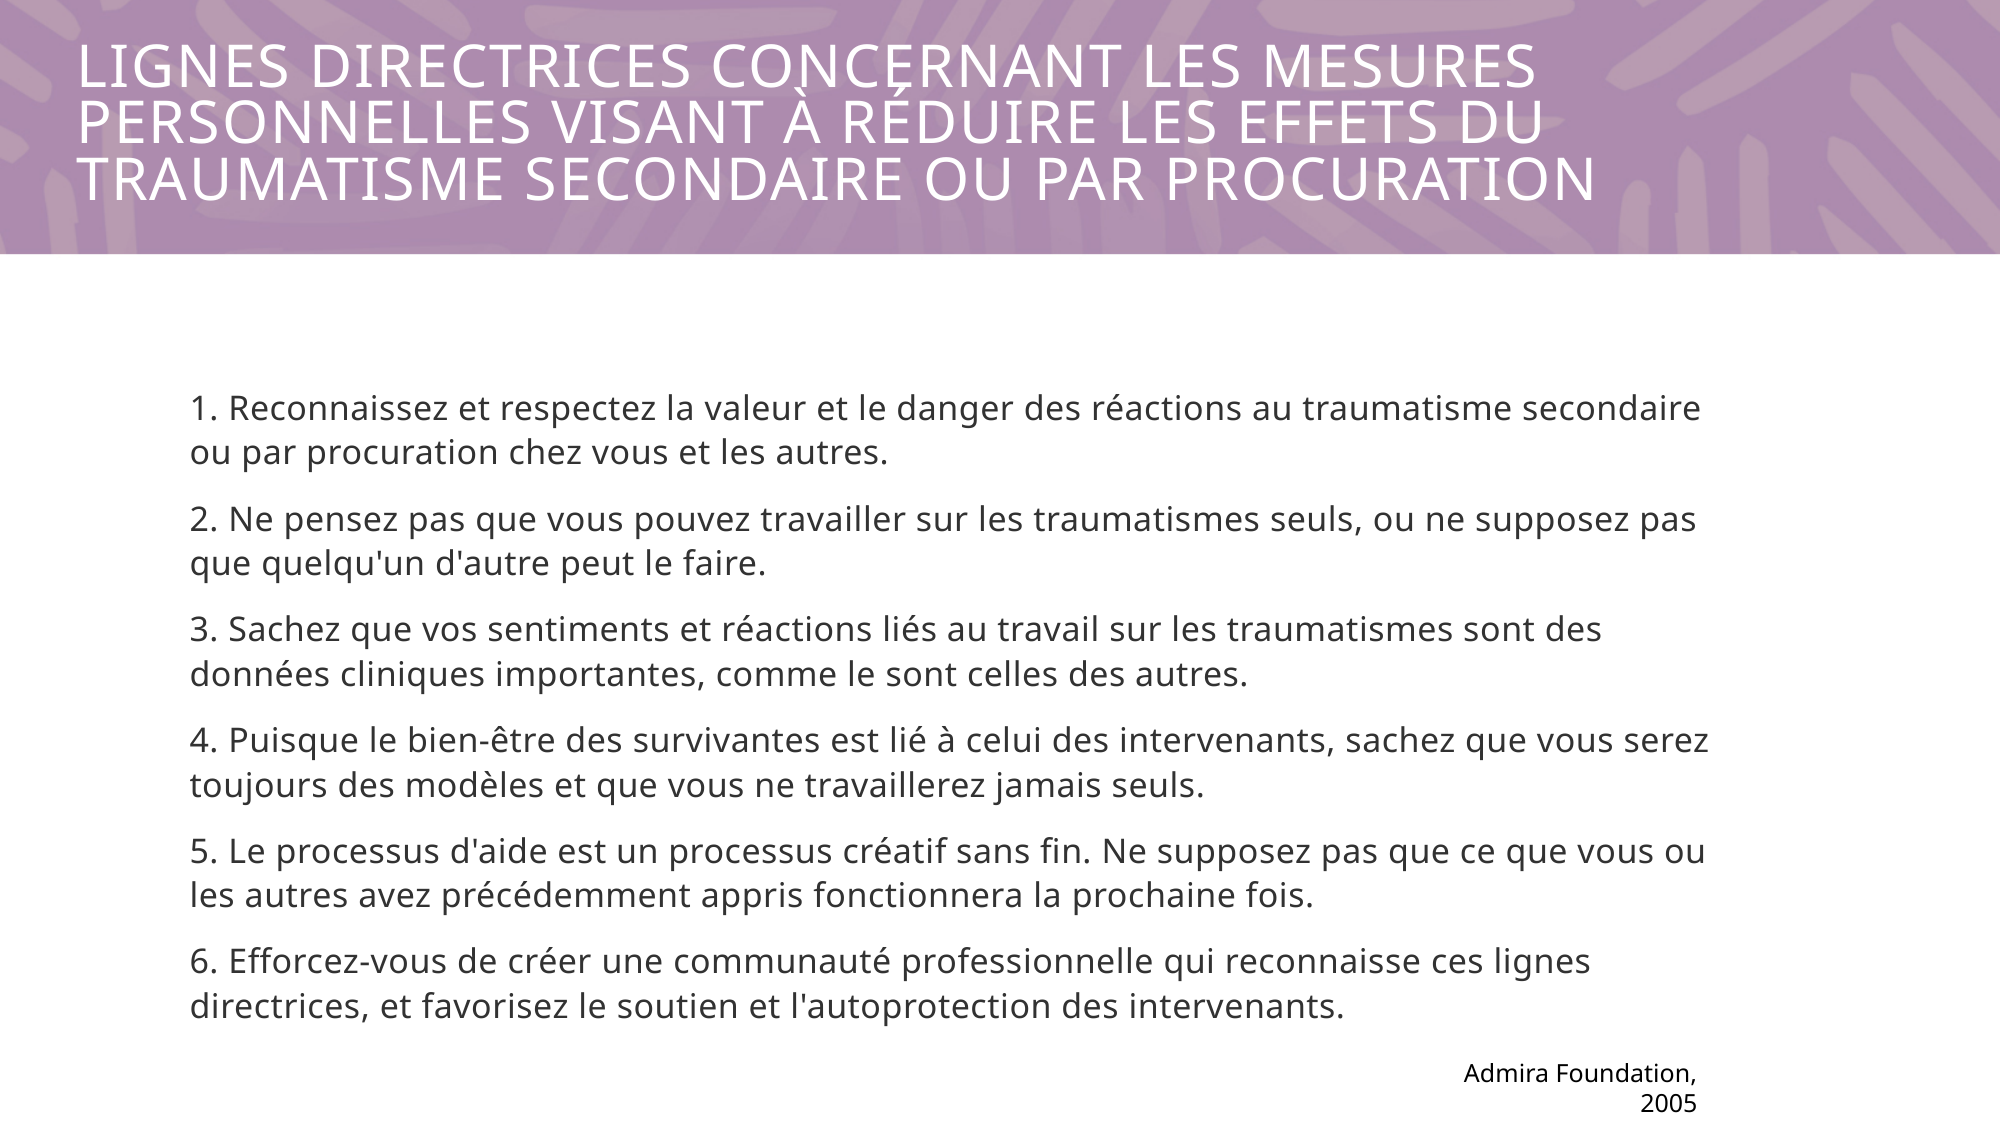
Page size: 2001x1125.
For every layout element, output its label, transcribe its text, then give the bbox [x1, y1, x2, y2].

text_box Admira Foundation, 2005 [1407, 1049, 1713, 1125]
list 1. Reconnaissez et respectez la valeur et le danger des réactions au traumatisme secondaire ou par procuration chez vous et les autres. 2. Ne pensez pas que vous pouvez travailler sur les traumatismes seuls, ou ne supposez pas que quelqu'un d'autre peut le faire. 3. Sachez que vos sentiments et réactions liés au travail sur les traumatismes sont des données cliniques importantes, comme le sont celles des autres. 4. Puisque le bien-être des survivantes est lié à celui des intervenants, sachez que vous serez toujours des modèles et que vous ne travaillerez jamais seuls. 5. Le processus d'aide est un processus créatif sans fin. Ne supposez pas que ce que vous ou les autres avez précédemment appris fonctionnera la prochaine fois. 6. Efforcez-vous de créer une communauté professionnelle qui reconnaisse ces lignes directrices, et favorisez le soutien et l'autoprotection des intervenants. [167, 374, 1763, 1036]
picture [0, 0, 2000, 1125]
title Lignes directrices concernant les mesures personnelles visant à réduire les effets du traumatisme secondaire ou par procuration [61, 33, 1938, 220]
